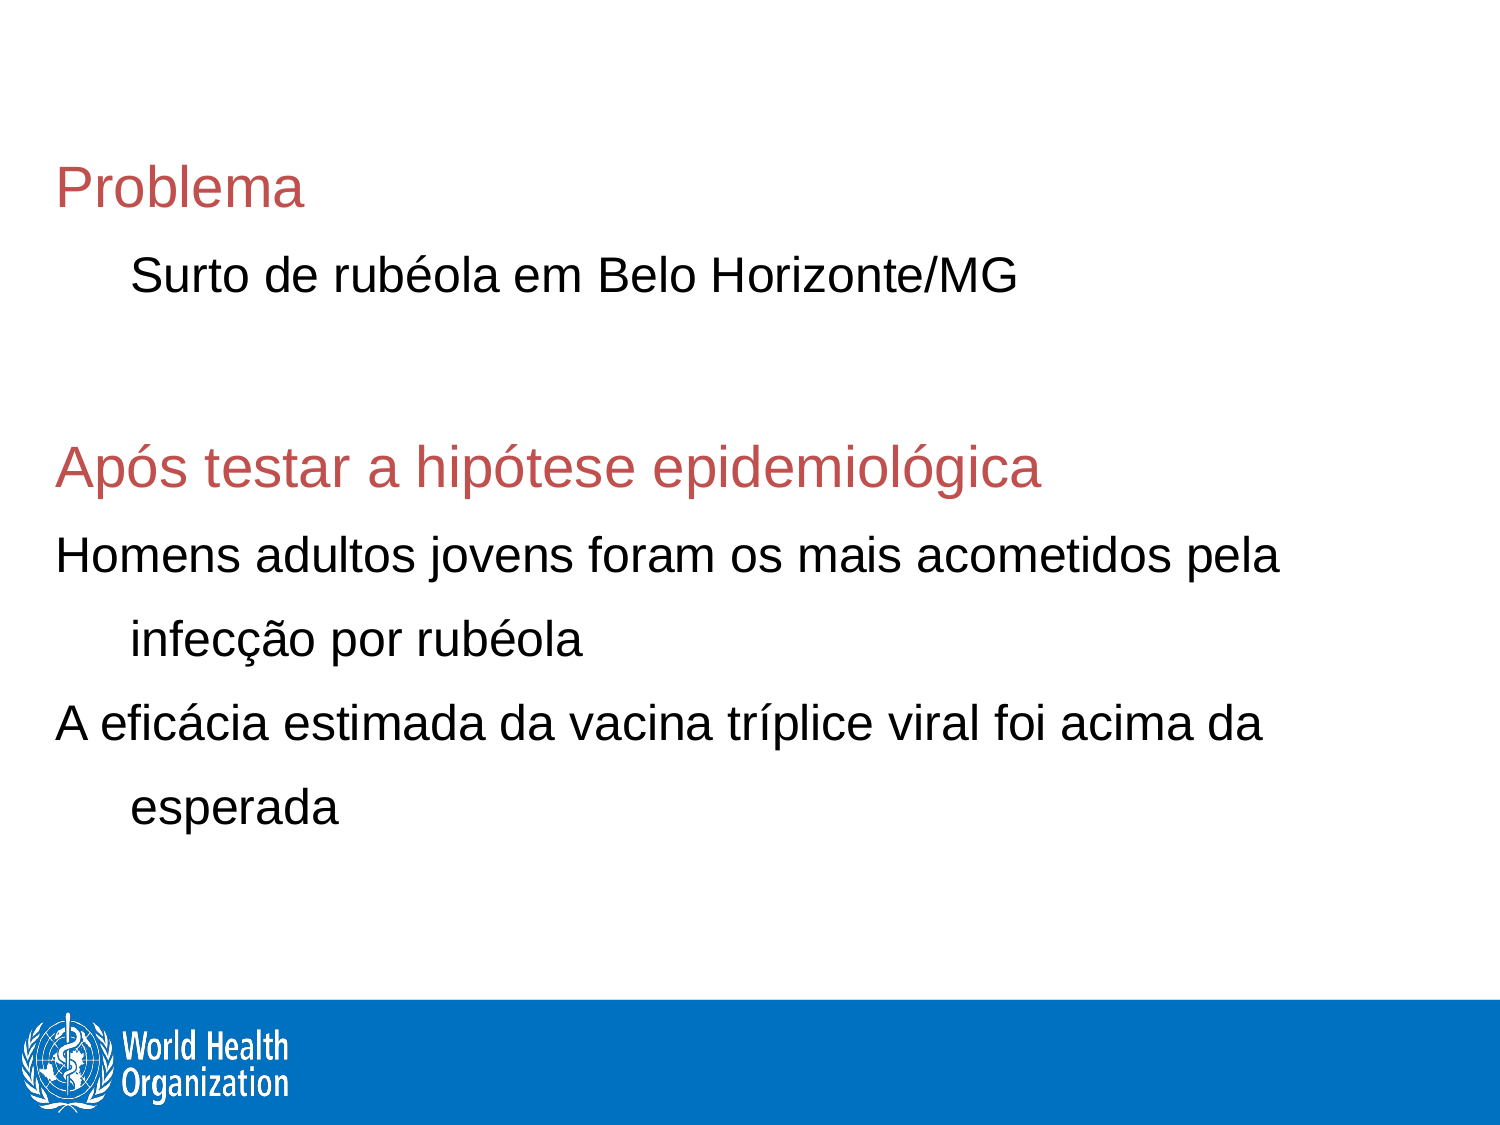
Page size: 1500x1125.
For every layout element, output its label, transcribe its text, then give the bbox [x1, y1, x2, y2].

picture [21, 1012, 288, 1113]
text_box Problema Surto de rubéola em Belo Horizonte/MG Após testar a hipótese epidemiológica Homens adultos jovens foram os mais acometidos pela infecção por rubéola A eficácia estimada da vacina tríplice viral foi acima da esperada [41, 113, 1459, 843]
